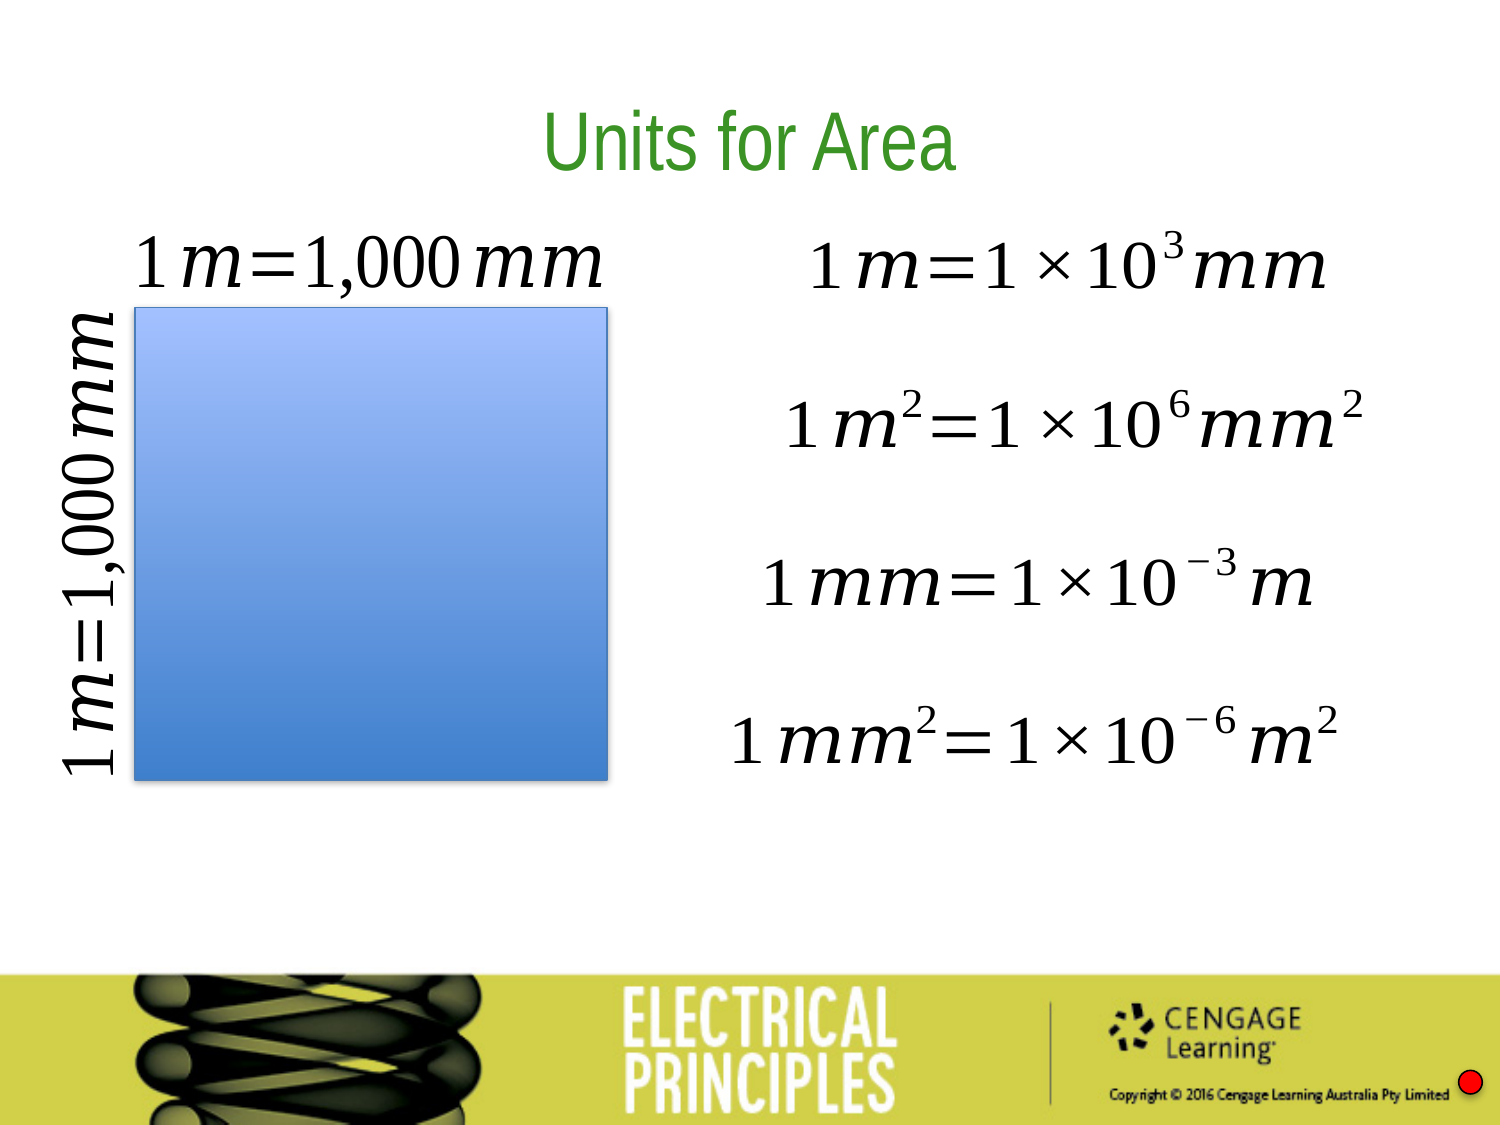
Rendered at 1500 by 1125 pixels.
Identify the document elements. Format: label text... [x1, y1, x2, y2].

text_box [45, 219, 609, 782]
text_box [1457, 1069, 1484, 1095]
picture [0, 189, 1500, 1125]
title Units for Area [0, 0, 1500, 189]
